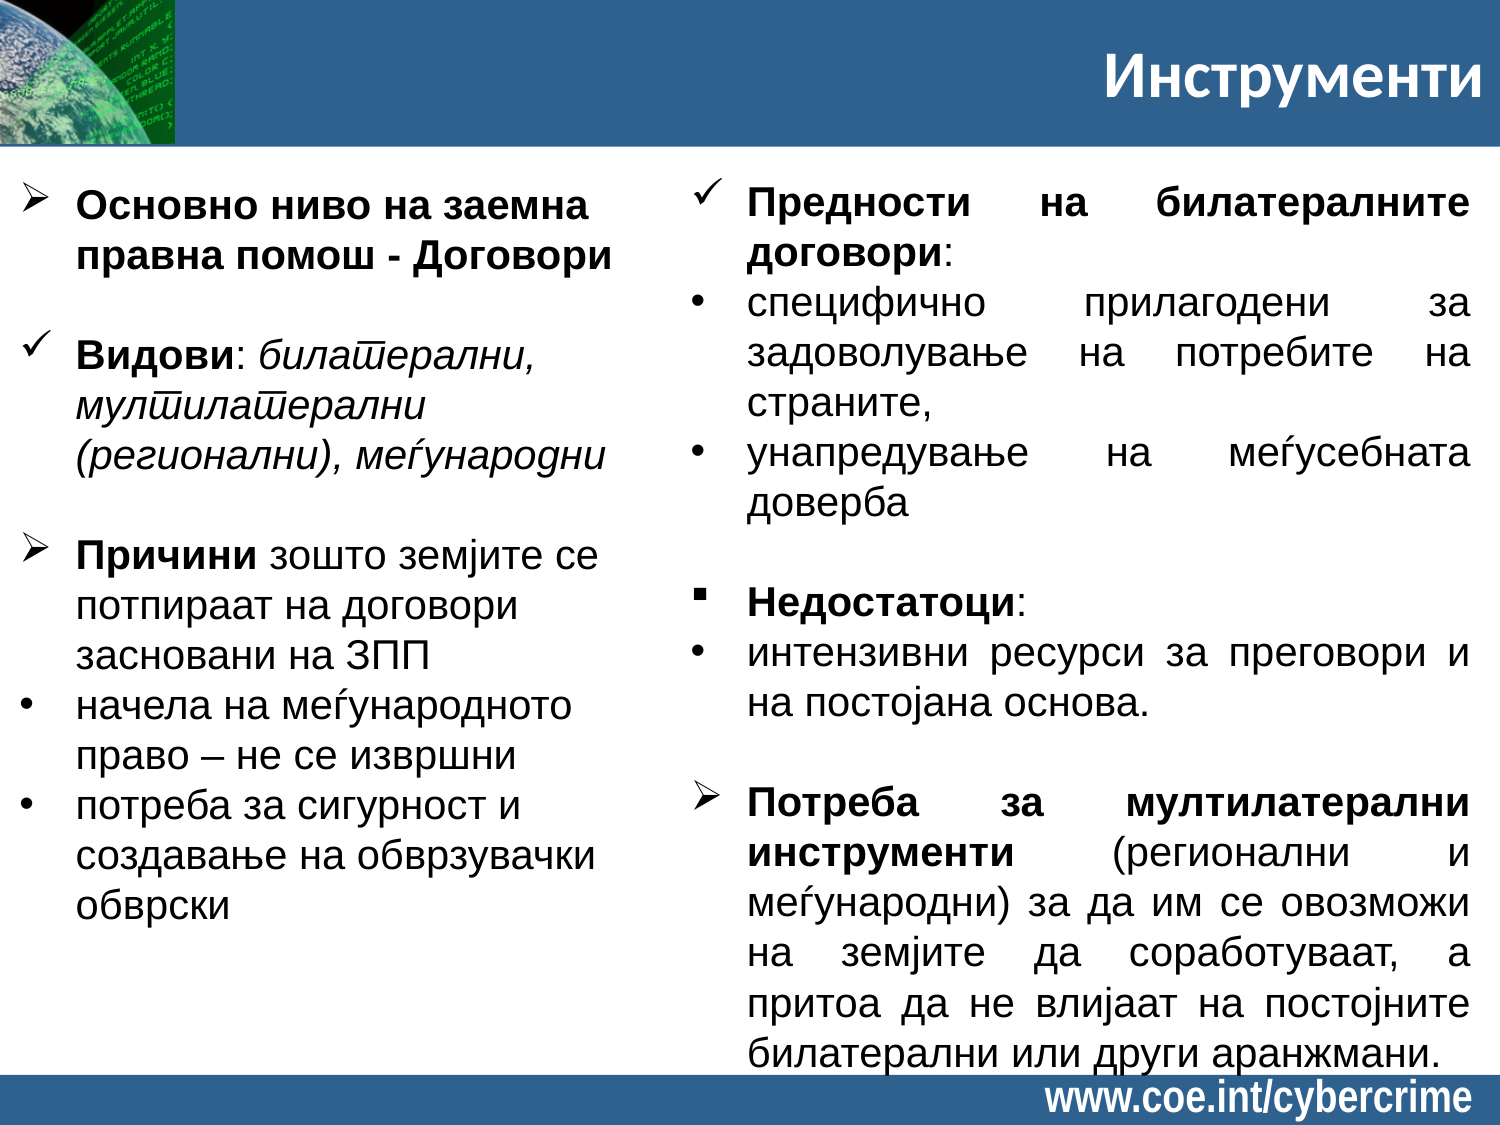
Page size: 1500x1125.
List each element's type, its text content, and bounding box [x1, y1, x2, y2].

text_box Основно ниво на заемна правна помош - Договори Видови: билатерални, мултилатерални (регионални), меѓународни Причини зошто земјите се потпираат на договори засновани на ЗПП начела на меѓународното право – не се извршни потреба за сигурност и создавање на обврзувачки обврски [4, 170, 647, 936]
text_box Предности на билатералните договори: специфично прилагодени за задоволување на потребите на страните, унапредување на меѓусебната доверба Недостатоци: интензивни ресурси за преговори и на постојана основа. Потреба за мултилатерални инструменти (регионални и меѓународни) за да им се овозможи на земјите да соработуваат, а притоа да не влијаат на постојните билатерални или други аранжмани. [675, 167, 1486, 1083]
text_box www.coe.int/cybercrime [1030, 1059, 1500, 1125]
text_box [0, 1073, 1030, 1125]
picture [0, 0, 175, 144]
text_box Инструменти [177, 0, 1500, 149]
